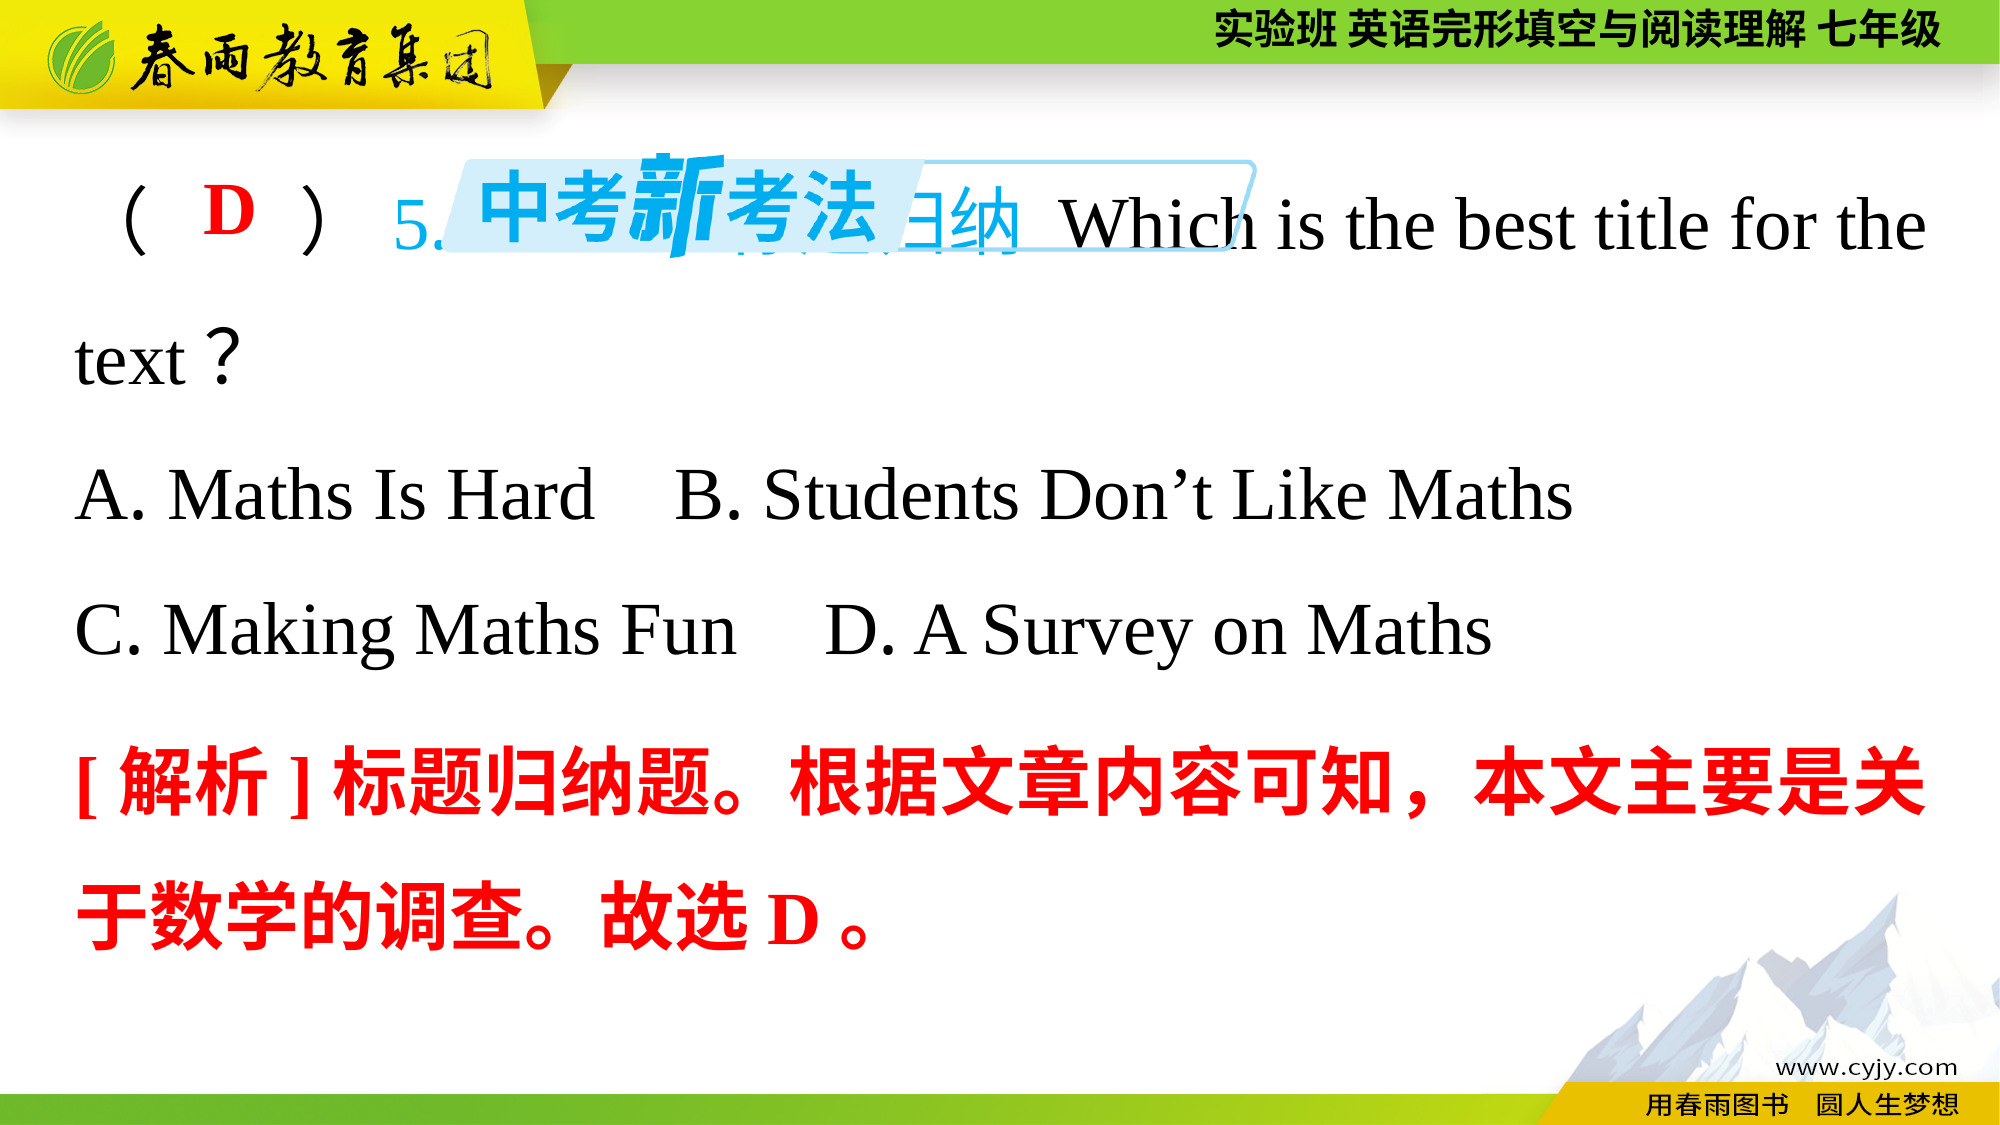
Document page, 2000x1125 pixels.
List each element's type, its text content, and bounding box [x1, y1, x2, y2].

list （ ）5. 标题归纳 Which is the best title for the text？ A. Maths Is Hard B. Students Don’t Like Maths C. Making Maths Fun D. A Survey on Maths [59, 122, 1944, 681]
text_box [解析]标题归纳题。根据文章内容可知，本文主要是关于数学的调查。故选D。 [59, 681, 1944, 967]
text_box D [188, 152, 273, 258]
picture [0, 0, 2000, 1125]
